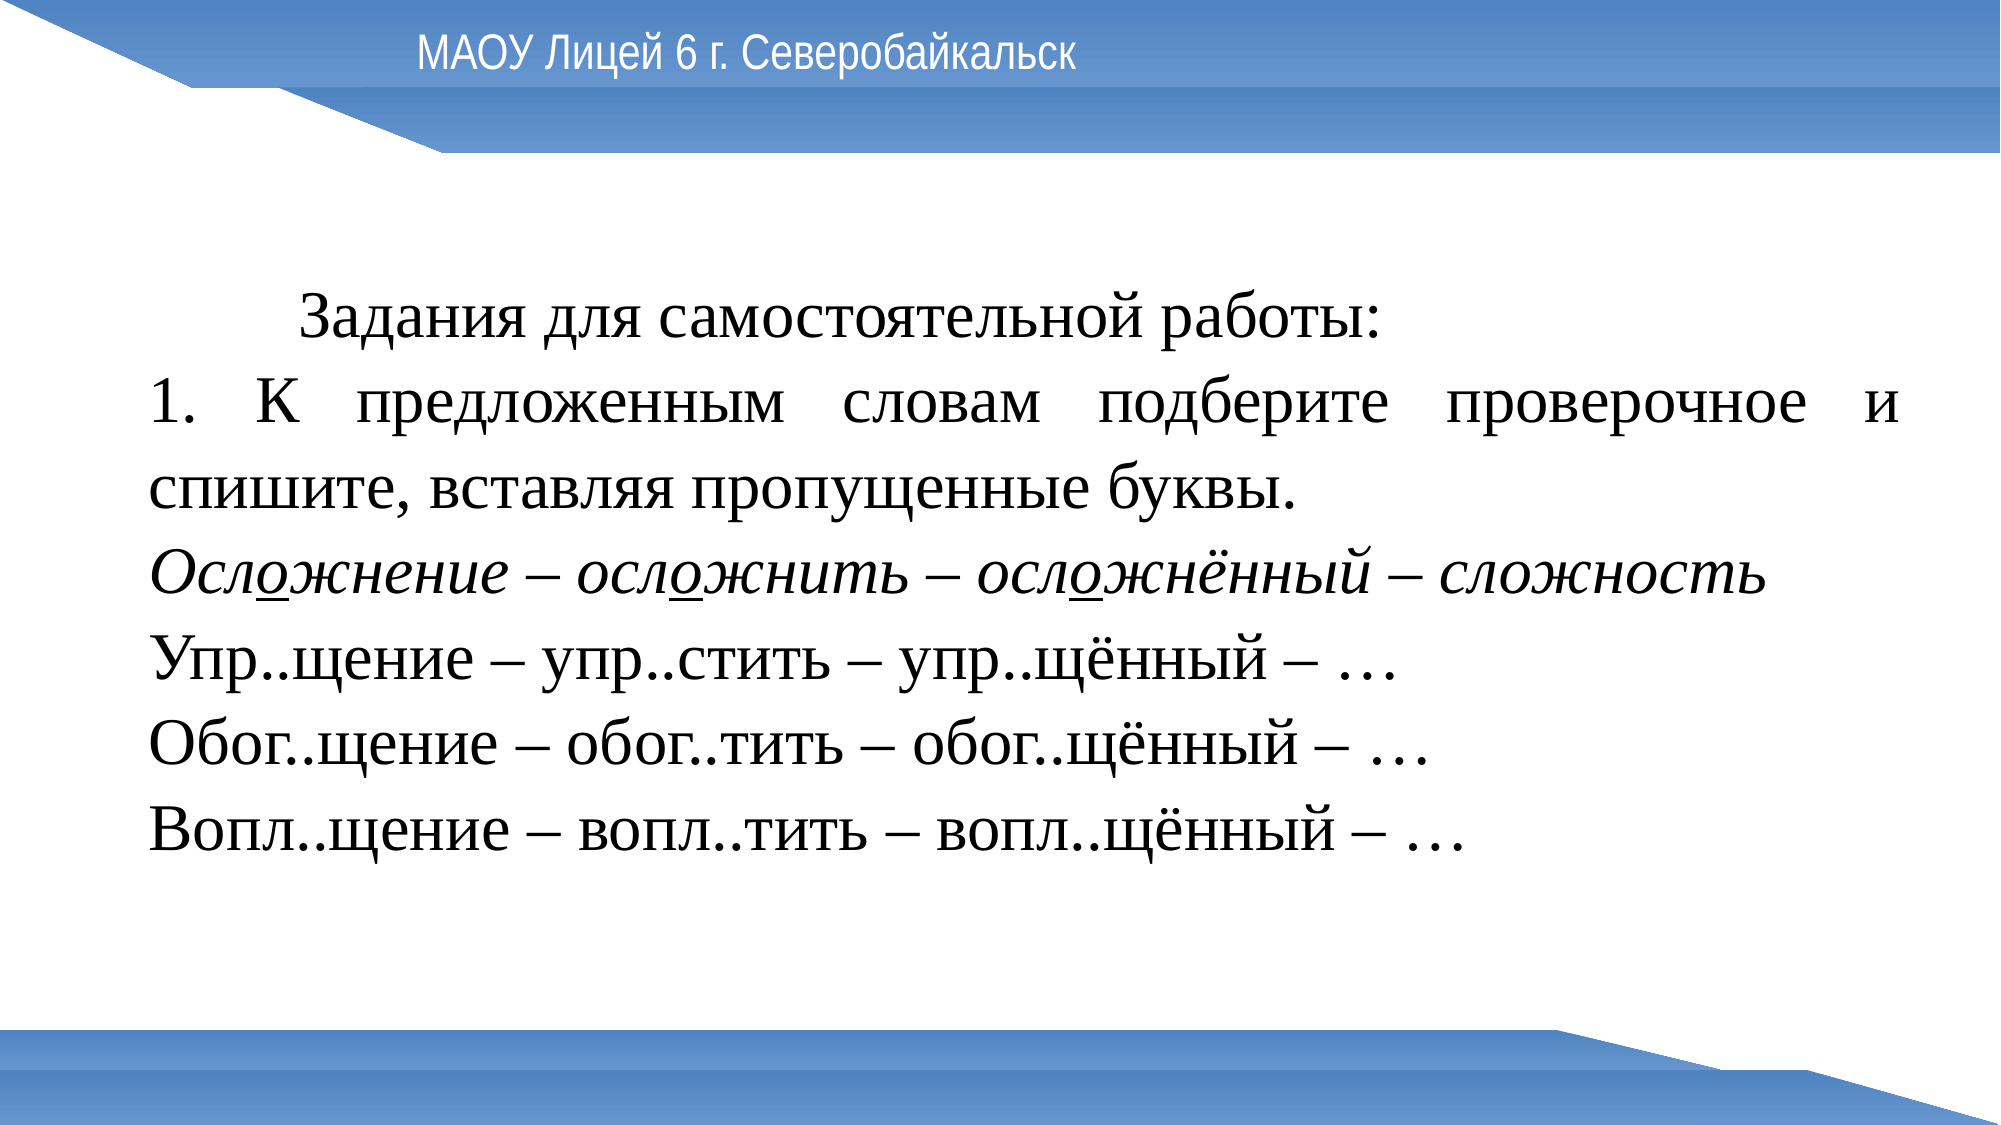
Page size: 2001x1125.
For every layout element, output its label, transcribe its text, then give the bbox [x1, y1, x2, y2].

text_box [0, 0, 2000, 153]
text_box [0, 1029, 1999, 1125]
text_box Задания для самостоятельной работы: 1. К предложенным словам подберите проверочное и спишите, вставляя пропущенные буквы. Осложнение – осложнить – осложнённый – сложность Упр..щение – упр..стить – упр..щённый – … Обог..щение – обог..тить – обог..щённый – … Вопл..щение – вопл..тить – вопл..щённый – … [133, 263, 1918, 957]
